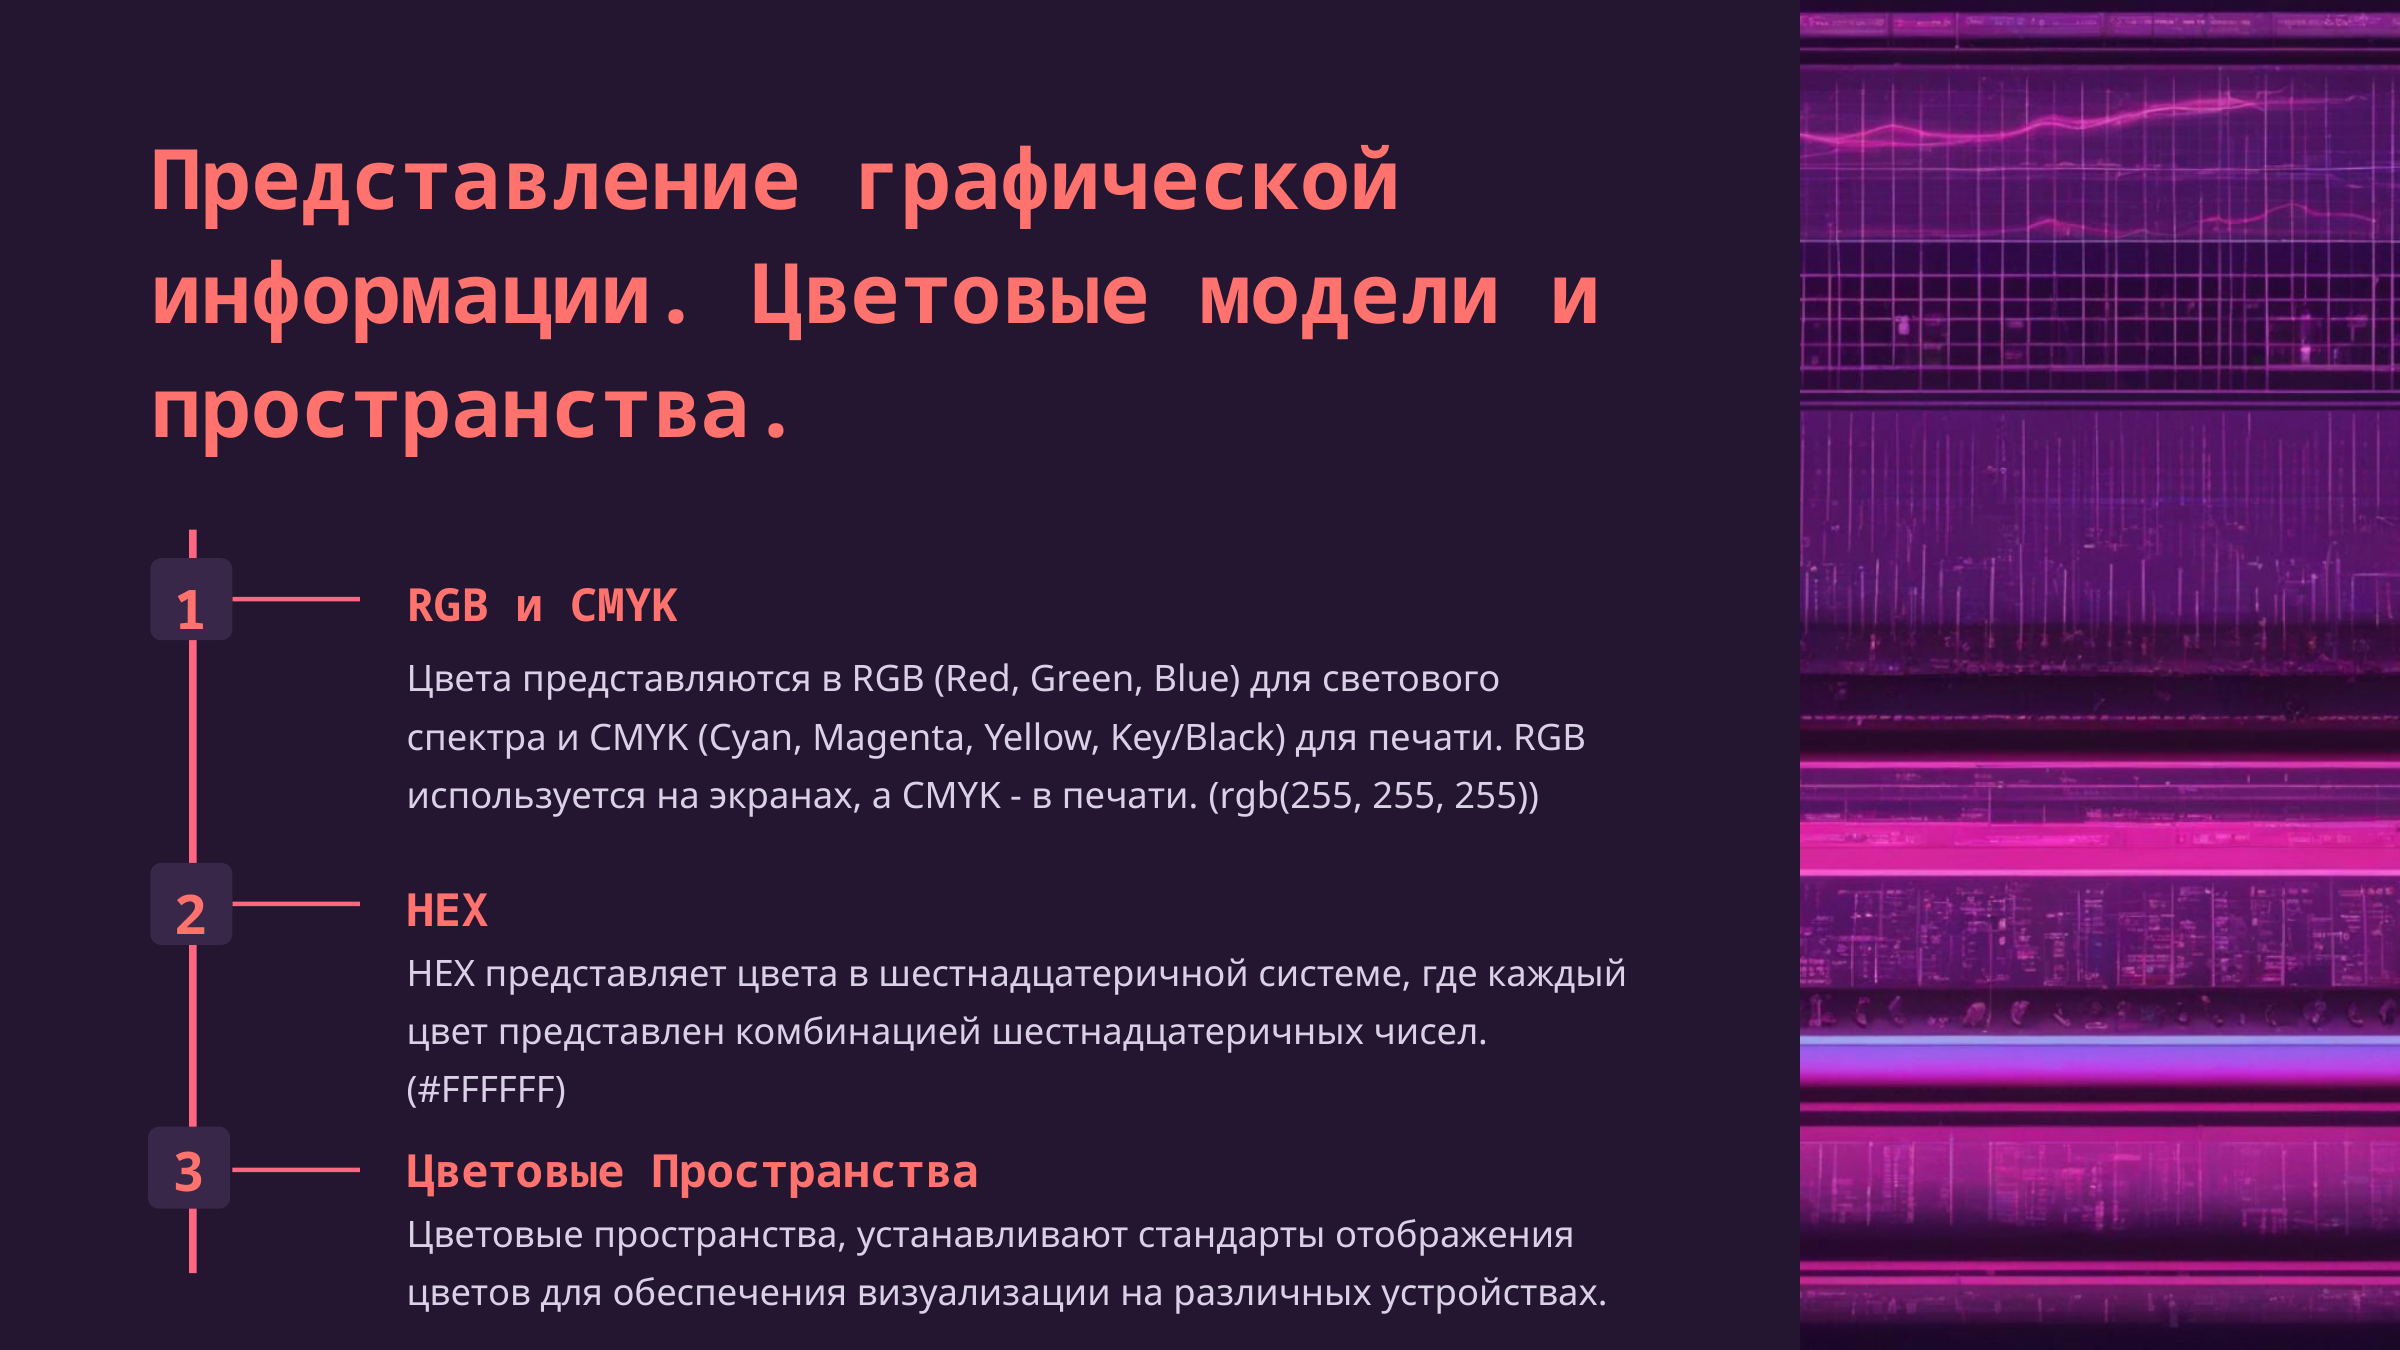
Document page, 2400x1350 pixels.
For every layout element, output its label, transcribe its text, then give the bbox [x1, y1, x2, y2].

text_box [0, 0, 1799, 1350]
text_box HEX [391, 870, 1062, 927]
text_box [150, 862, 233, 945]
text_box [232, 1167, 360, 1173]
picture [1799, 0, 2400, 1350]
text_box 2 [177, 869, 205, 939]
text_box Цветовые пространства, устанавливают стандарты отображения цветов для обеспечения визуализации на различных устройствах. [391, 1189, 1664, 1306]
text_box RGB и CMYK [391, 566, 1000, 623]
text_box [189, 529, 197, 558]
text_box [189, 1209, 197, 1274]
text_box [233, 901, 360, 907]
text_box 3 [175, 1126, 203, 1195]
text_box [189, 945, 197, 1126]
text_box [189, 641, 197, 862]
text_box 1 [177, 565, 205, 634]
text_box [233, 596, 360, 602]
text_box Цвета представляются в RGB (Red, Green, Blue) для светового спектра и CMYK (Cyan, Magenta, Yellow, Key/Black) для печати. RGB используется на экранах, а CMYK - в печати. (rgb(255, 255, 255)) [391, 633, 1664, 750]
text_box [148, 1126, 231, 1209]
text_box HEX представляет цвета в шестнадцатеричной системе, где каждый цвет представлен комбинацией шестнадцатеричных чисел. (#FFFFFF) [391, 927, 1664, 1045]
text_box Представление графической информации. Цветовые модели и пространства. [136, 104, 1664, 333]
text_box Цветовые Пространства [391, 1132, 1062, 1189]
text_box [150, 558, 233, 641]
